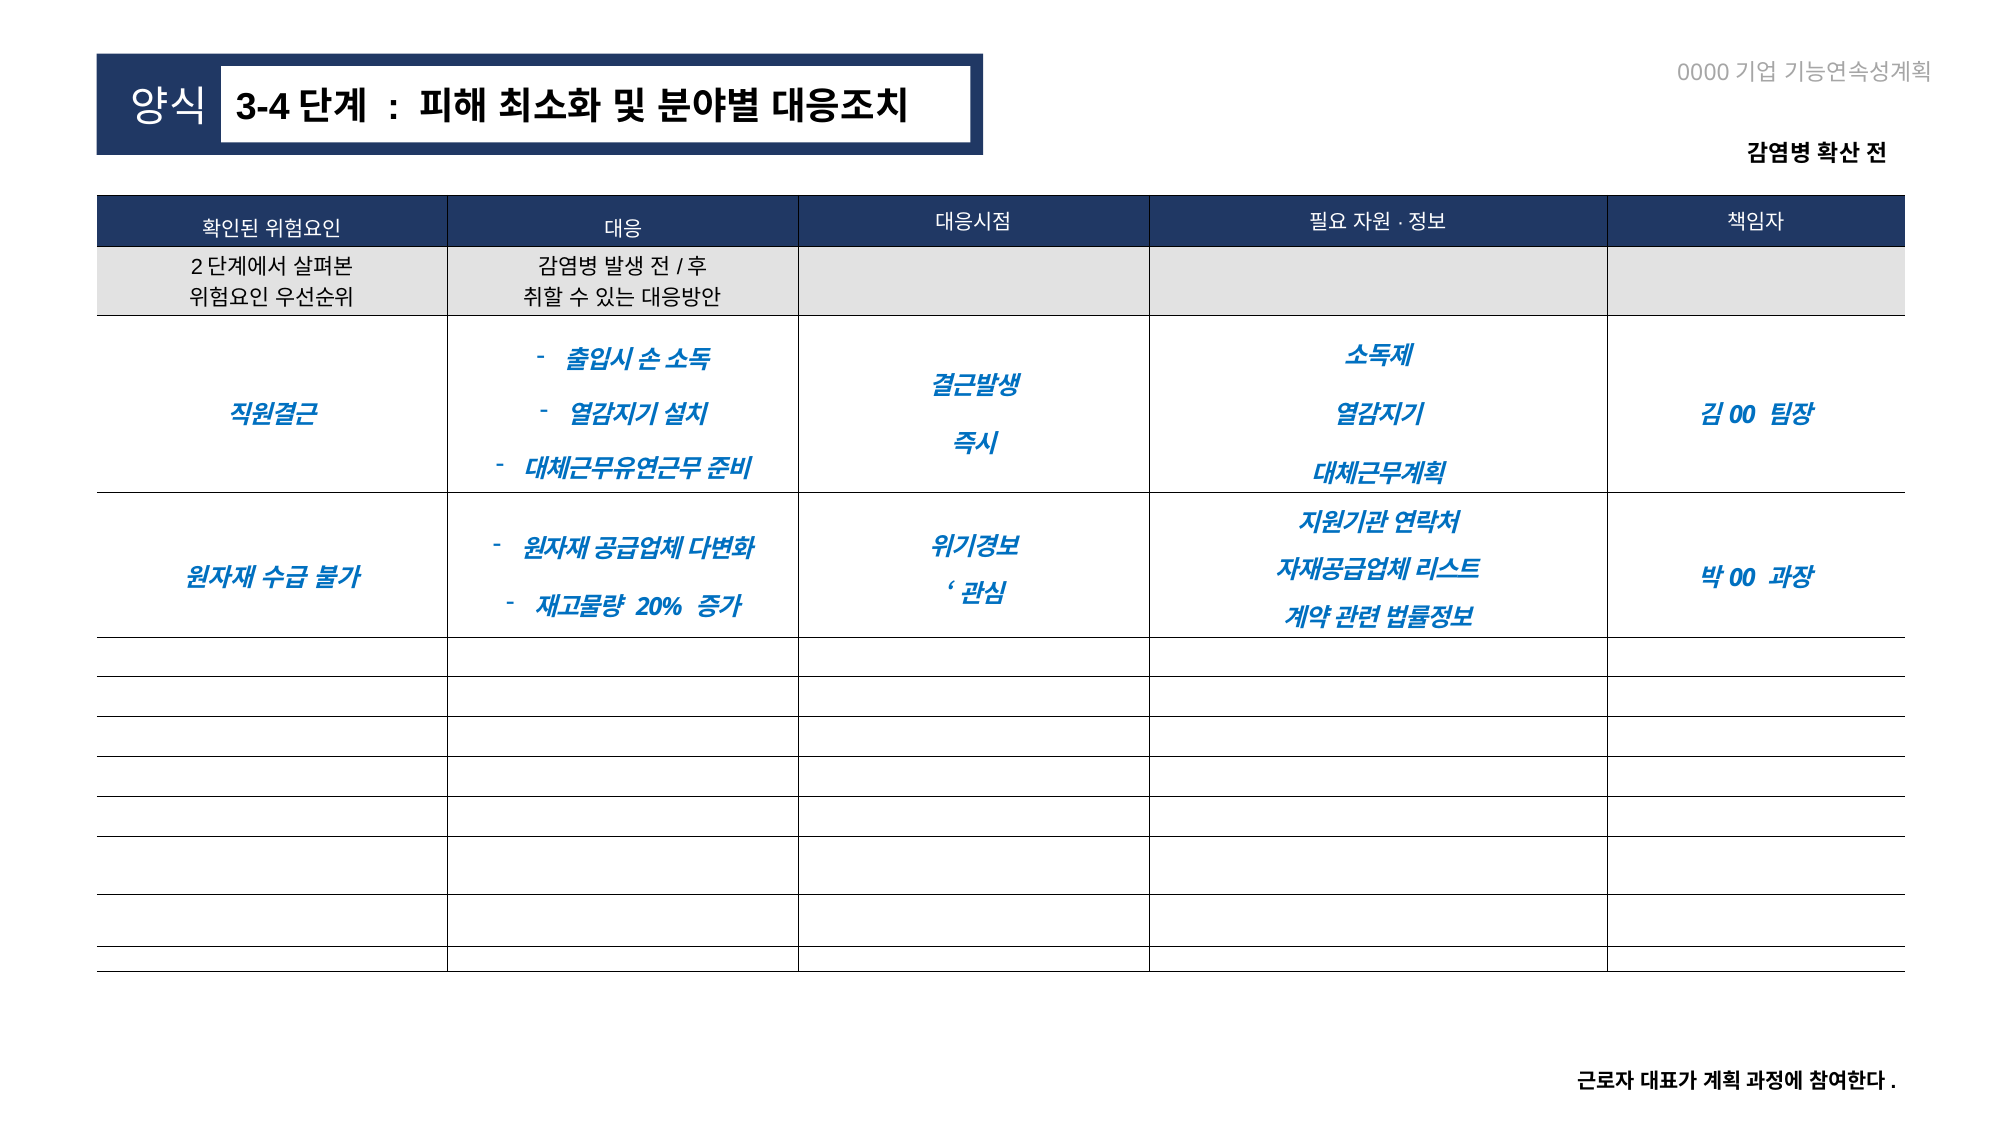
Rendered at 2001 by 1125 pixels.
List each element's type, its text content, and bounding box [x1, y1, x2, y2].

table_cell [1150, 895, 1607, 946]
table_cell [97, 717, 447, 756]
table_cell 김00 팀장 [1608, 316, 1905, 492]
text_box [96, 53, 984, 155]
table_cell [448, 677, 798, 716]
table_cell [448, 837, 798, 894]
table_header 대응 [448, 196, 798, 246]
text_box 감염병 확산 전 [1732, 130, 1903, 173]
table_cell 2단계에서 살펴본 위험요인 우선순위 [97, 247, 447, 315]
table_cell [97, 677, 447, 716]
table_cell [799, 757, 1149, 796]
table_cell [1608, 247, 1905, 315]
table_cell [97, 837, 447, 894]
table_cell [799, 797, 1149, 836]
table_cell [799, 677, 1149, 716]
table_cell [1150, 947, 1607, 971]
table_cell [799, 895, 1149, 946]
table_cell [97, 895, 447, 946]
table_cell [448, 757, 798, 796]
table_cell [1608, 837, 1905, 894]
table_cell 박00 과장 [1608, 493, 1905, 637]
text_box 근로자 대표가 계획 과정에 참여한다. [1562, 1059, 1912, 1100]
table_cell 감염병 발생 전/후 취할 수 있는 대응방안 [448, 247, 798, 315]
table_cell [1608, 895, 1905, 946]
table_cell 결근발생 즉시 [799, 316, 1149, 492]
table_header 책임자 [1608, 196, 1905, 246]
table_cell 출입시 손 소독 열감지기 설치 대체근무유연근무 준비 [448, 316, 798, 492]
table_cell [1608, 757, 1905, 796]
table_cell [97, 797, 447, 836]
table_cell [1608, 638, 1905, 676]
table_cell [448, 895, 798, 946]
table_cell 소독제 열감지기 대체근무계획 [1150, 316, 1607, 492]
table_cell 원자재 공급업체 다변화 재고물량 20% 증가 [448, 493, 798, 637]
table_cell [799, 837, 1149, 894]
table_cell [1608, 947, 1905, 971]
table_cell [448, 638, 798, 676]
text_box 0000기업 기능연속성계획 [1662, 50, 1949, 93]
table_cell [1150, 247, 1607, 315]
table_header 필요 자원·정보 [1150, 196, 1607, 246]
table_cell [97, 638, 447, 676]
table_header 대응시점 [799, 196, 1149, 246]
table_cell [1608, 677, 1905, 716]
table_cell 직원결근 [97, 316, 447, 492]
table_cell [1150, 638, 1607, 676]
table_cell [448, 717, 798, 756]
table_cell [448, 797, 798, 836]
table_cell [1608, 717, 1905, 756]
table_cell [799, 247, 1149, 315]
table_cell [1150, 717, 1607, 756]
table_cell [799, 638, 1149, 676]
table_cell [799, 947, 1149, 971]
table_cell 지원기관 연락처 자재공급업체 리스트 계약 관련 법률정보 [1150, 493, 1607, 637]
table_header 확인된 위험요인 [97, 196, 447, 246]
table_cell [1150, 797, 1607, 836]
table_cell [1150, 837, 1607, 894]
table_cell [1150, 757, 1607, 796]
table_cell 원자재 수급 불가 [97, 493, 447, 637]
table_cell [97, 947, 447, 971]
table_cell [1150, 677, 1607, 716]
table_cell [1608, 797, 1905, 836]
table_cell [97, 757, 447, 796]
table_cell 위기경보 ‘관심 [799, 493, 1149, 637]
table_cell [799, 717, 1149, 756]
table_cell [448, 947, 798, 971]
